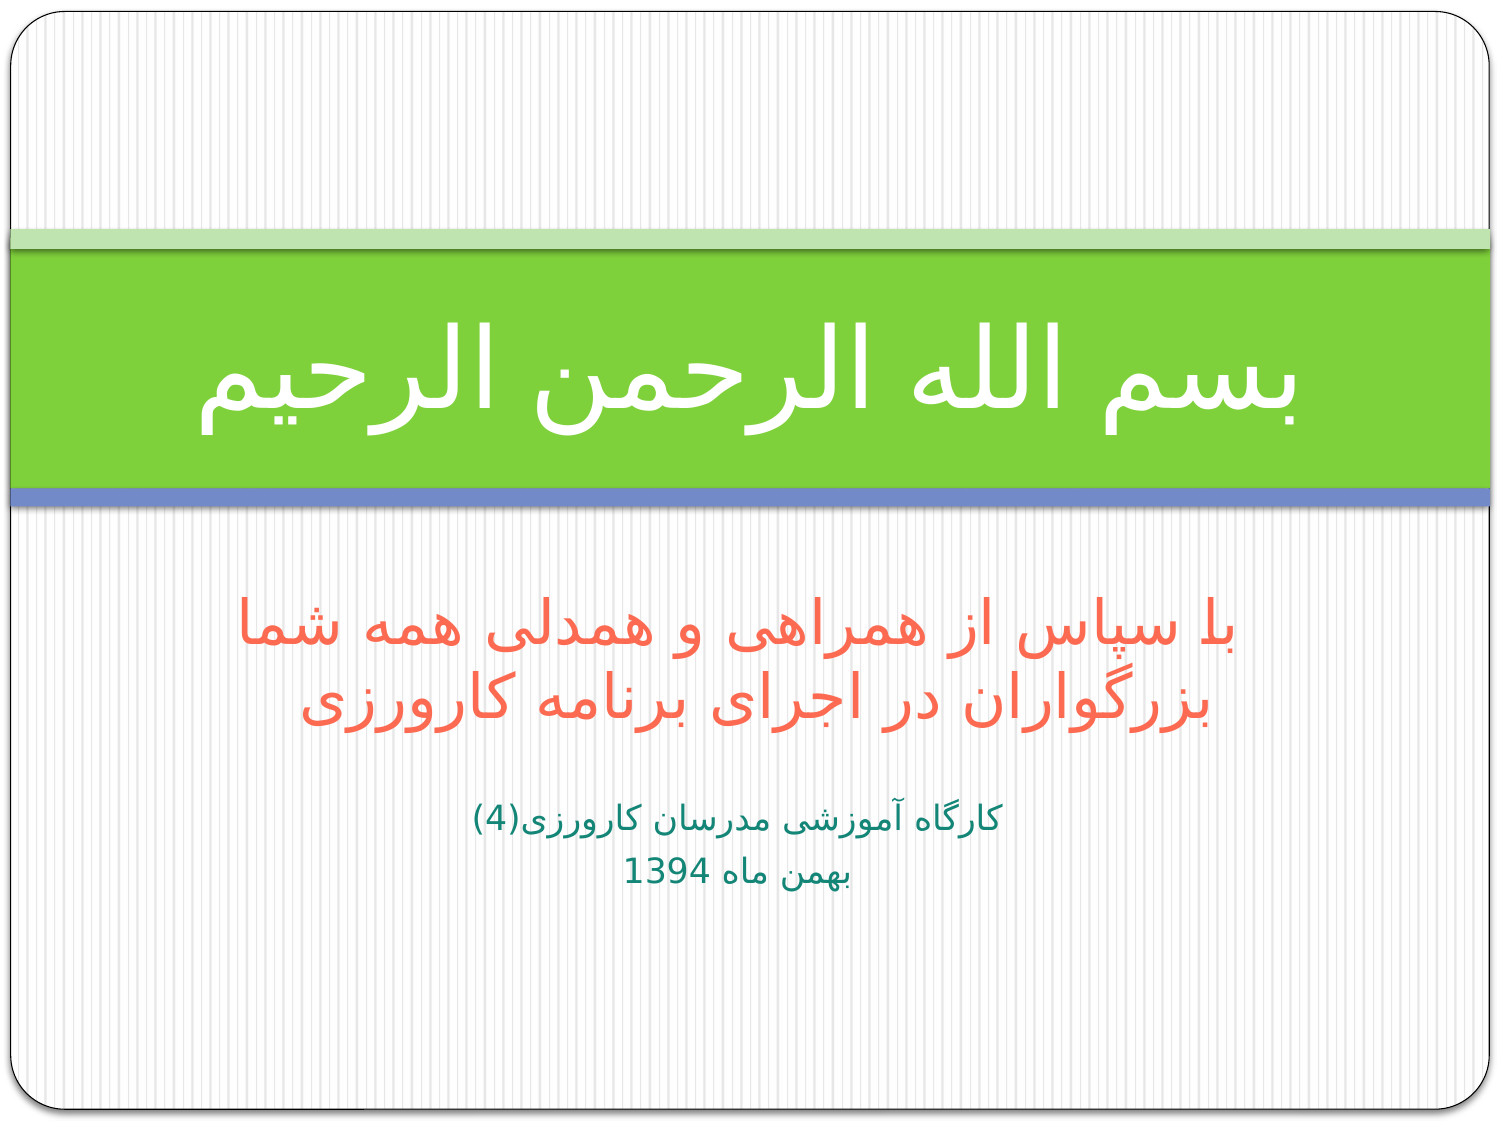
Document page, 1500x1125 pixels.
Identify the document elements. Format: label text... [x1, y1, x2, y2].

subtitle با سپاس از همراهی و همدلی همه شما بزرگواران در اجرای برنامه کارورزی کارگاه آموزشی مدرسان کارورزی(4) بهمن ماه 1394 [212, 575, 1263, 950]
title بسم الله الرحمن الرحیم [75, 247, 1425, 489]
